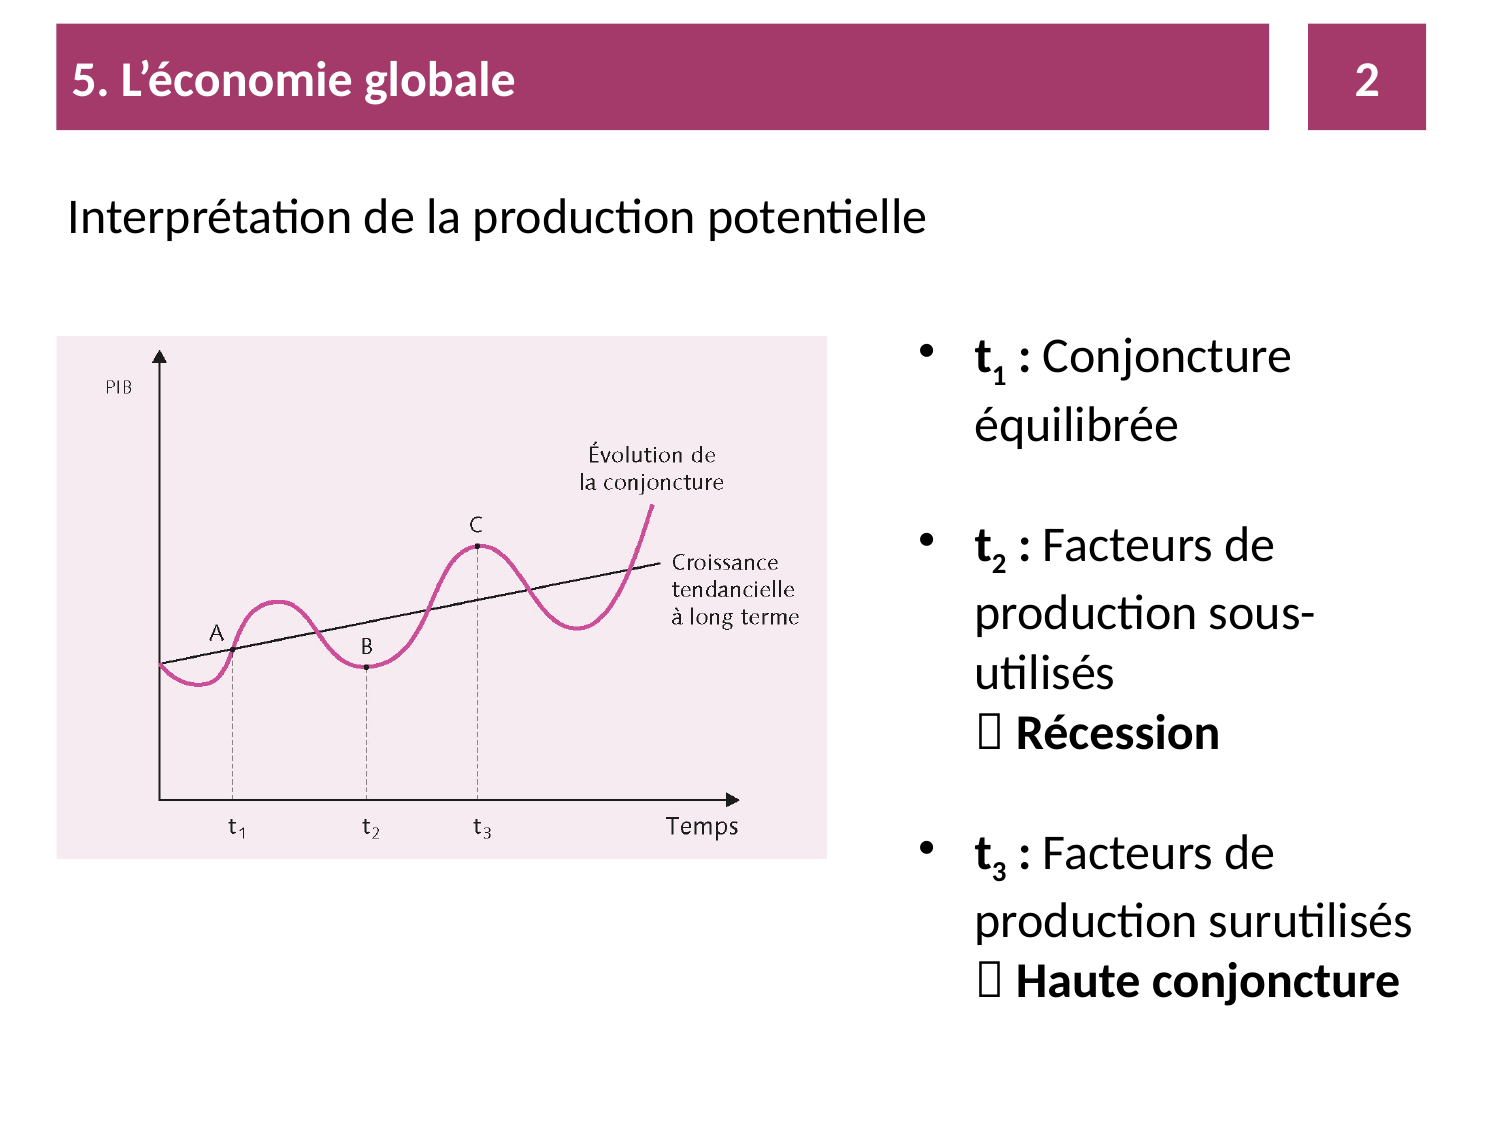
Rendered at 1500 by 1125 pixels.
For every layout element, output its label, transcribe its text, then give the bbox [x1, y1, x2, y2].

text_box Interprétation de la production potentielle [53, 175, 1436, 251]
text_box 5. L’économie globale [56, 23, 1270, 131]
text_box t1 : Conjoncture équilibrée t2 : Facteurs de production sous-utilisés  Récession t3 : Facteurs de production surutilisés  Haute conjoncture [903, 255, 1471, 1015]
picture [56, 336, 827, 859]
text_box 2 [1308, 23, 1427, 131]
